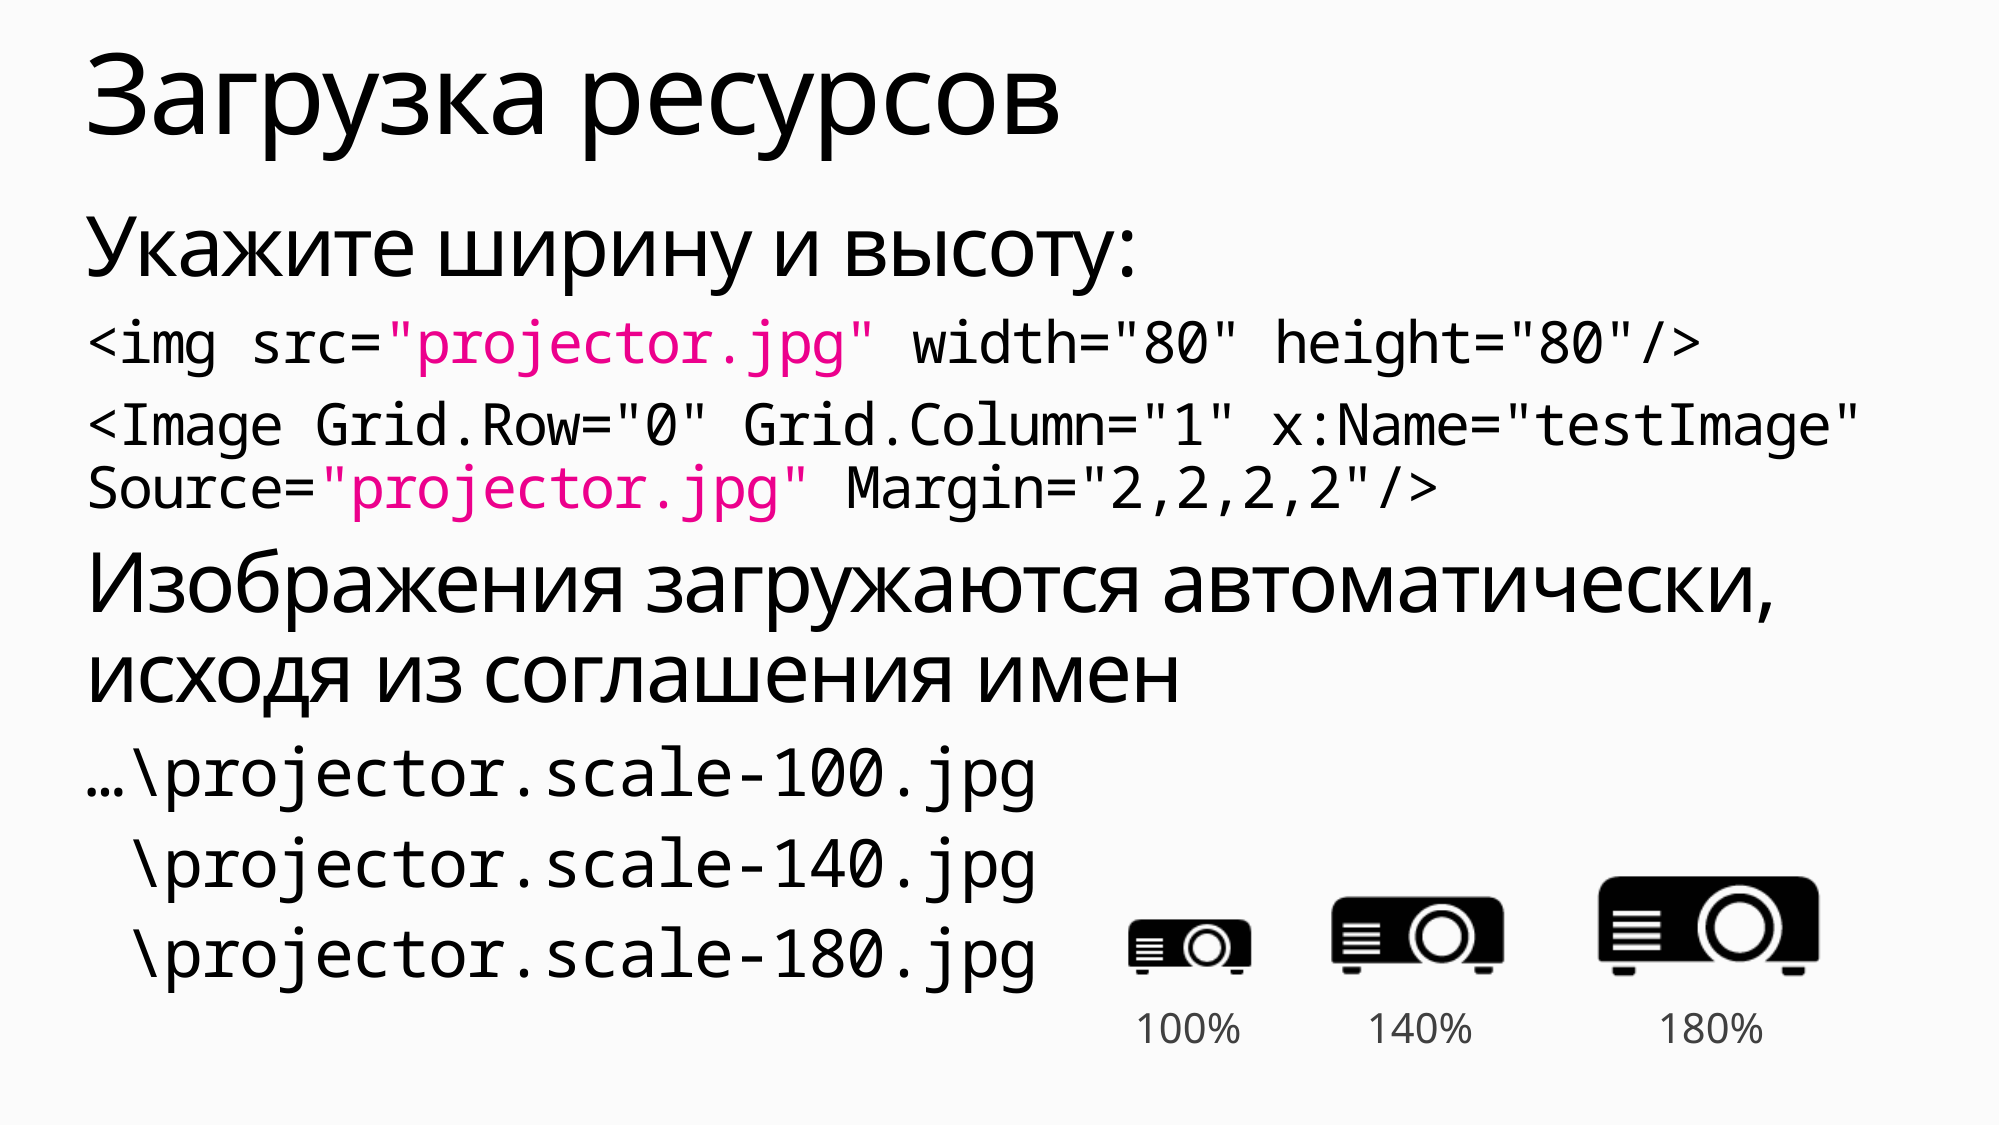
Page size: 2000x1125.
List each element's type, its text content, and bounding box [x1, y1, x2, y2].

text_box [1123, 874, 1254, 1061]
title Загрузка ресурсов [85, 37, 1914, 161]
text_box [1596, 795, 1822, 1061]
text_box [1329, 833, 1506, 1061]
list Укажите ширину и высоту: <img src="projector.jpg" width="80" height="80"/> <Image Grid.Row="0" Grid.Column="1" x:Name="testImage" Source="projector.jpg" Margin="2,2,2,2"/> Изображения загружаются автоматически, исходя из соглашения имен …\projector.scale-100.jpg \projector.scale-140.jpg \projector.scale-180.jpg [85, 204, 1914, 1125]
